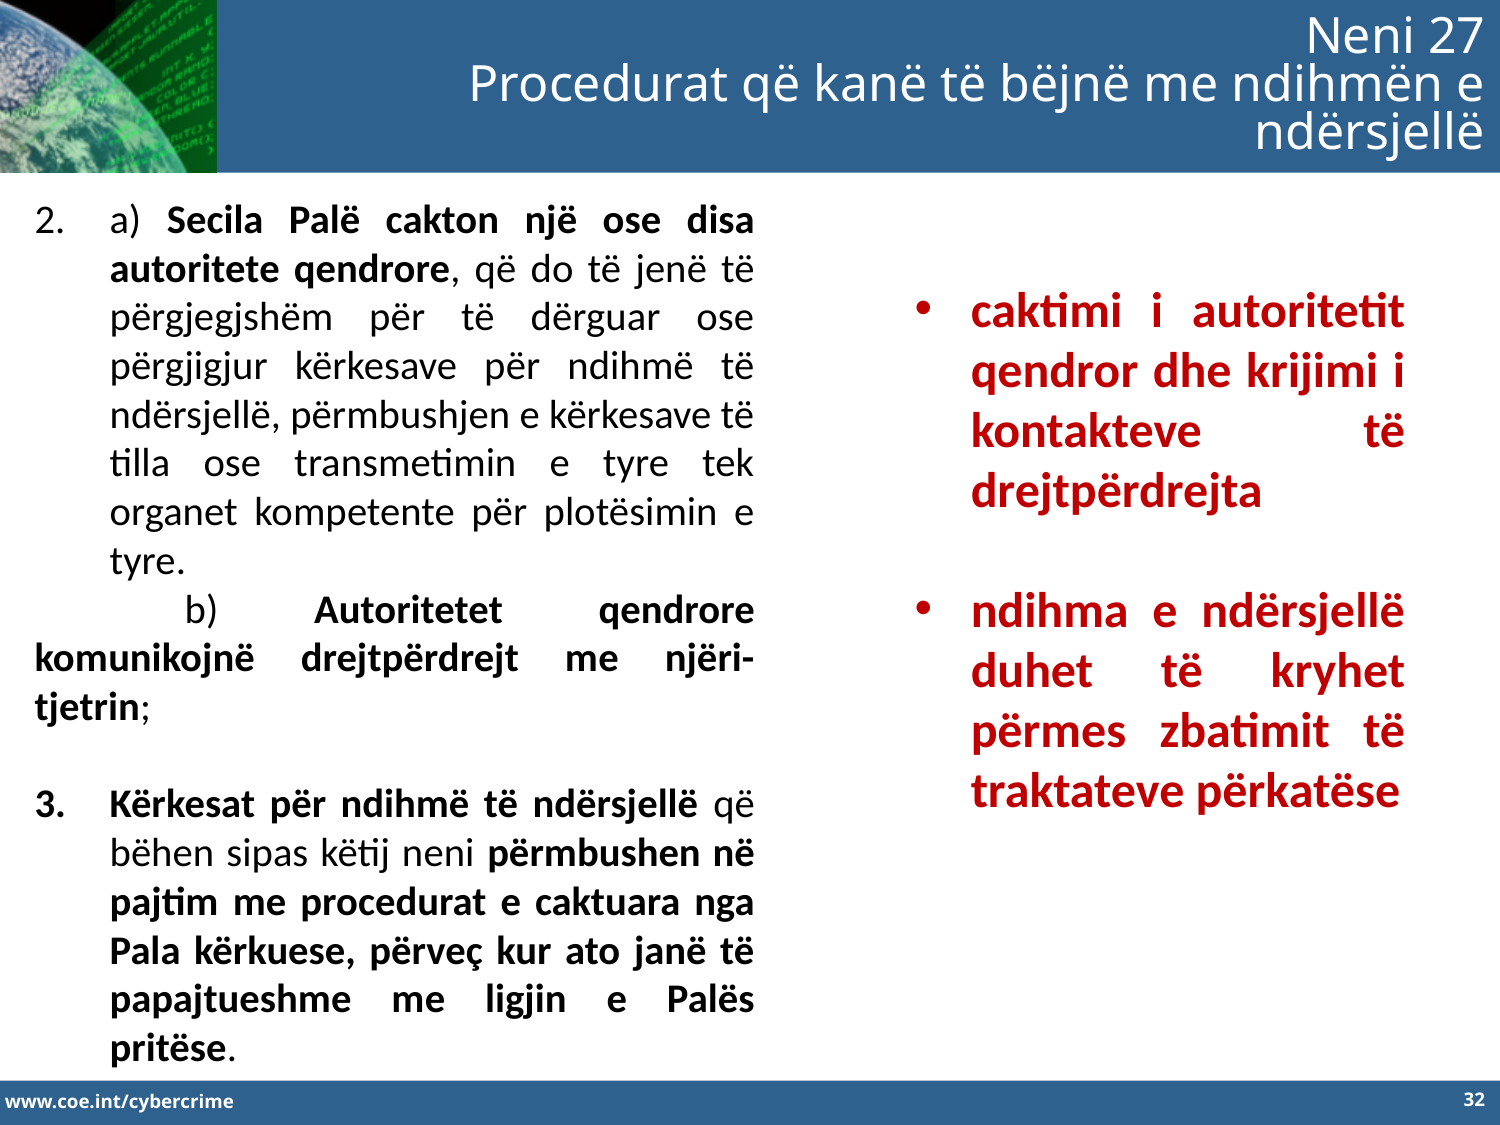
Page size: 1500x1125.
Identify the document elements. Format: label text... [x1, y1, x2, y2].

text_box Neni 27 Procedurat që kanë të bëjnë me ndihmën e ndërsjellë [274, 11, 1500, 164]
text_box a) Secila Palë cakton një ose disa autoritete qendrore, që do të jenë të përgjegjshëm për të dërguar ose përgjigjur kërkesave për ndihmë të ndërsjellë, përmbushjen e kërkesave të tilla ose transmetimin e tyre tek organet kompetente për plotësimin e tyre. b) Autoritetet qendrore komunikojnë drejtpërdrejt me njëri-tjetrin; Kërkesat për ndihmë të ndërsjellë që bëhen sipas këtij neni përmbushen në pajtim me procedurat e caktuara nga Pala kërkuese, përveç kur ato janë të papajtueshme me ligjin e Palës pritëse. [19, 185, 770, 1077]
slide_number 32 [1149, 1079, 1500, 1125]
picture [0, 1, 217, 173]
text_box caktimi i autoritetit qendror dhe krijimi i kontakteve të drejtpërdrejta ndihma e ndërsjellë duhet të kryhet përmes zbatimit të traktateve përkatëse [899, 270, 1421, 885]
